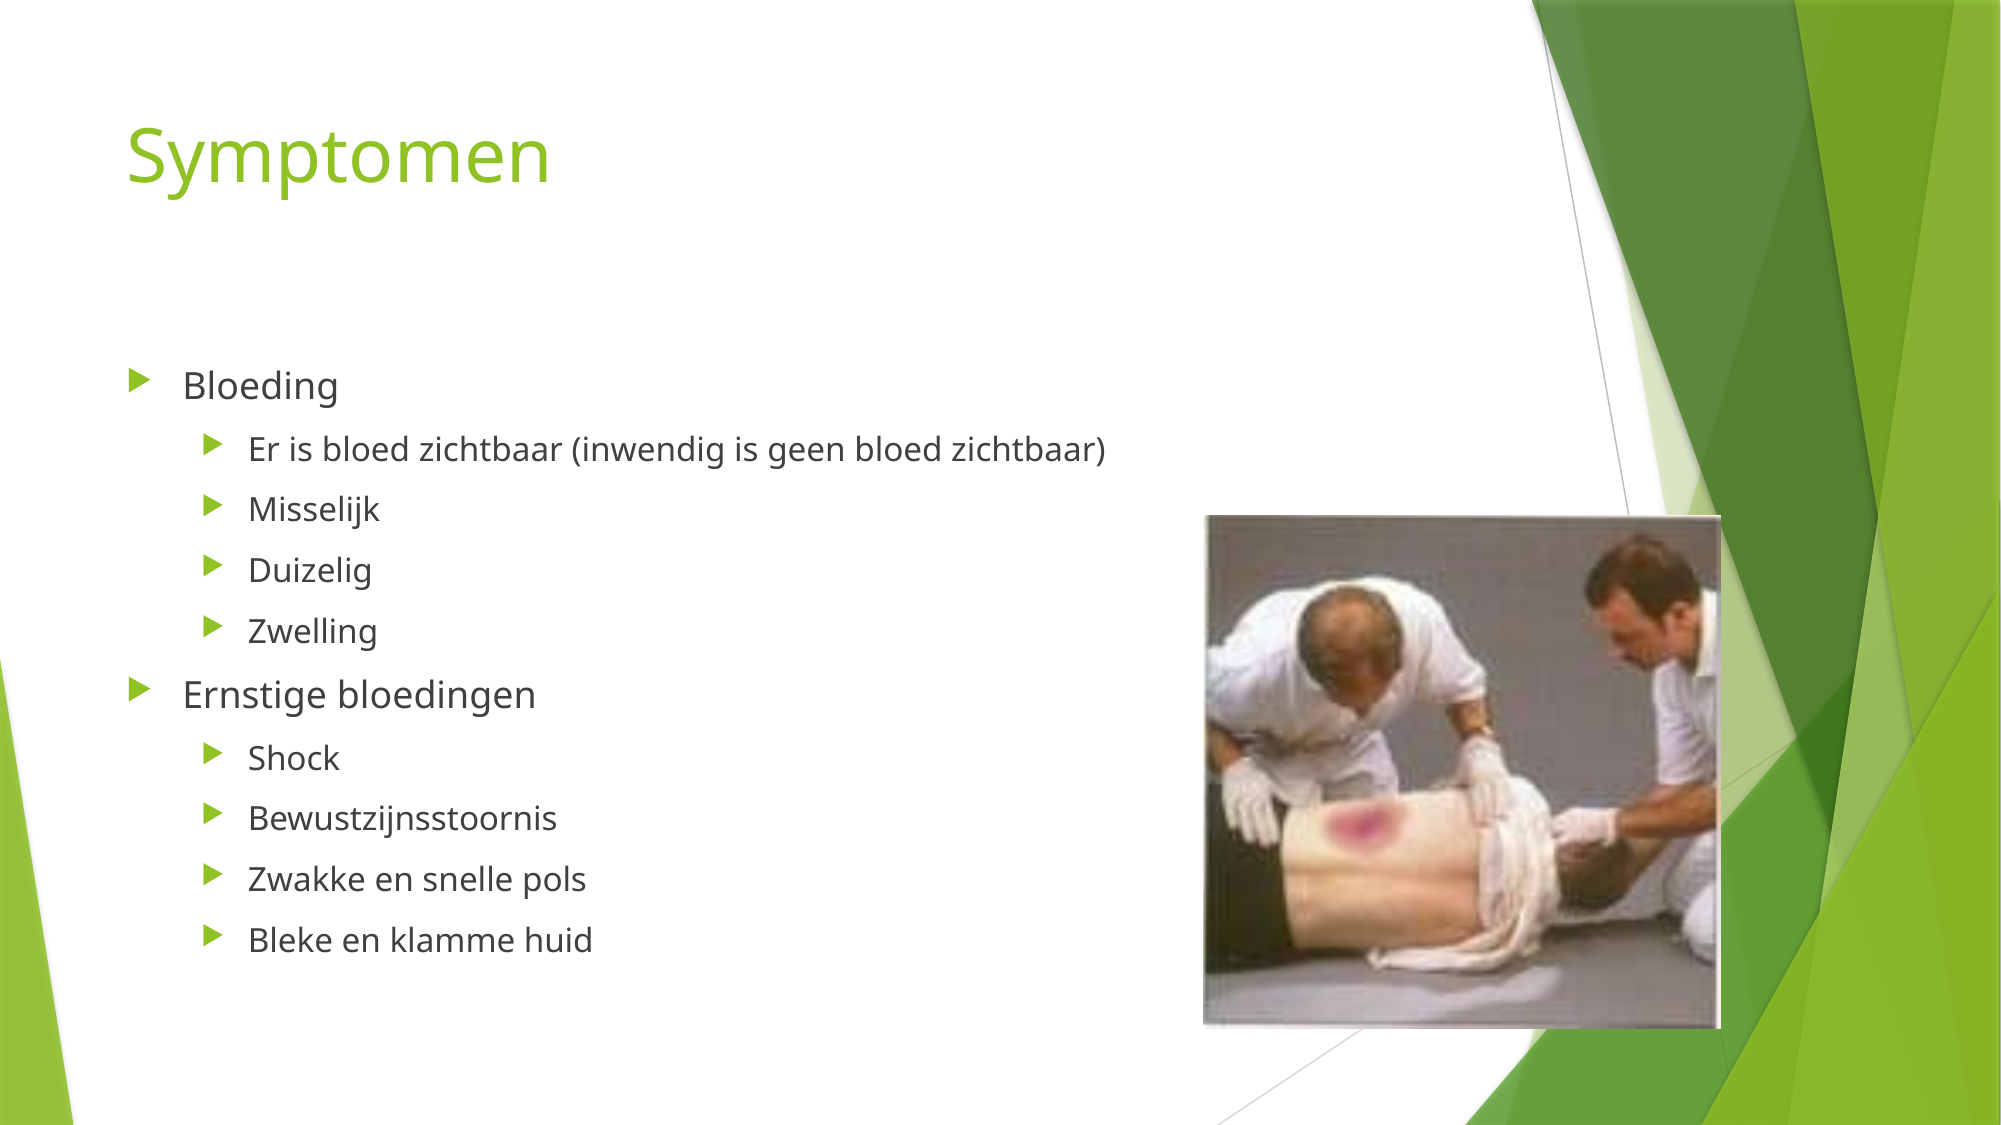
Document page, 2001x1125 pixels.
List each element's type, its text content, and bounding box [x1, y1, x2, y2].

list Bloeding Er is bloed zichtbaar (inwendig is geen bloed zichtbaar) Misselijk Duizelig Zwelling Ernstige bloedingen Shock Bewustzijnsstoornis Zwakke en snelle pols Bleke en klamme huid [111, 354, 1522, 992]
picture [1203, 515, 1721, 1030]
title Symptomen [111, 99, 1522, 317]
